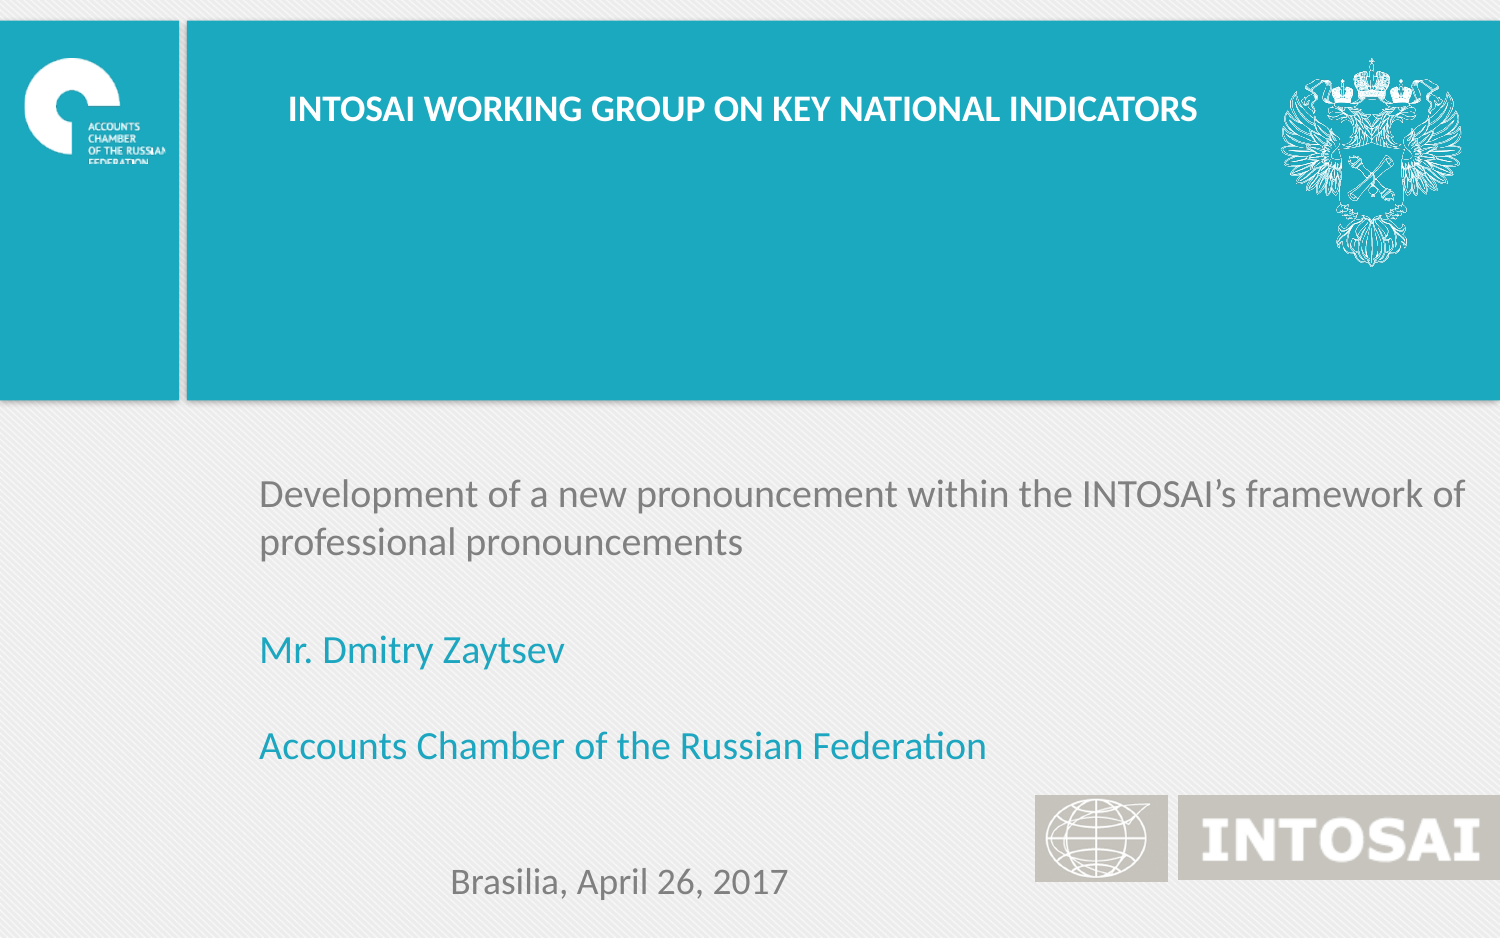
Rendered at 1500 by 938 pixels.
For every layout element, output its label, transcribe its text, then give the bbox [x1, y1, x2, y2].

text_box Brasilia, April 26, 2017 [435, 849, 1062, 910]
picture [0, 0, 1500, 938]
text_box Development of a new pronouncement within the INTOSAI’s framework of professional pronouncements Mr. Dmitry Zaytsev Accounts Chamber of the Russian Federation [244, 430, 1500, 776]
text_box INTOSAI WORKING GROUP ON KEY NATIONAL INDICATORS [244, 76, 1234, 136]
